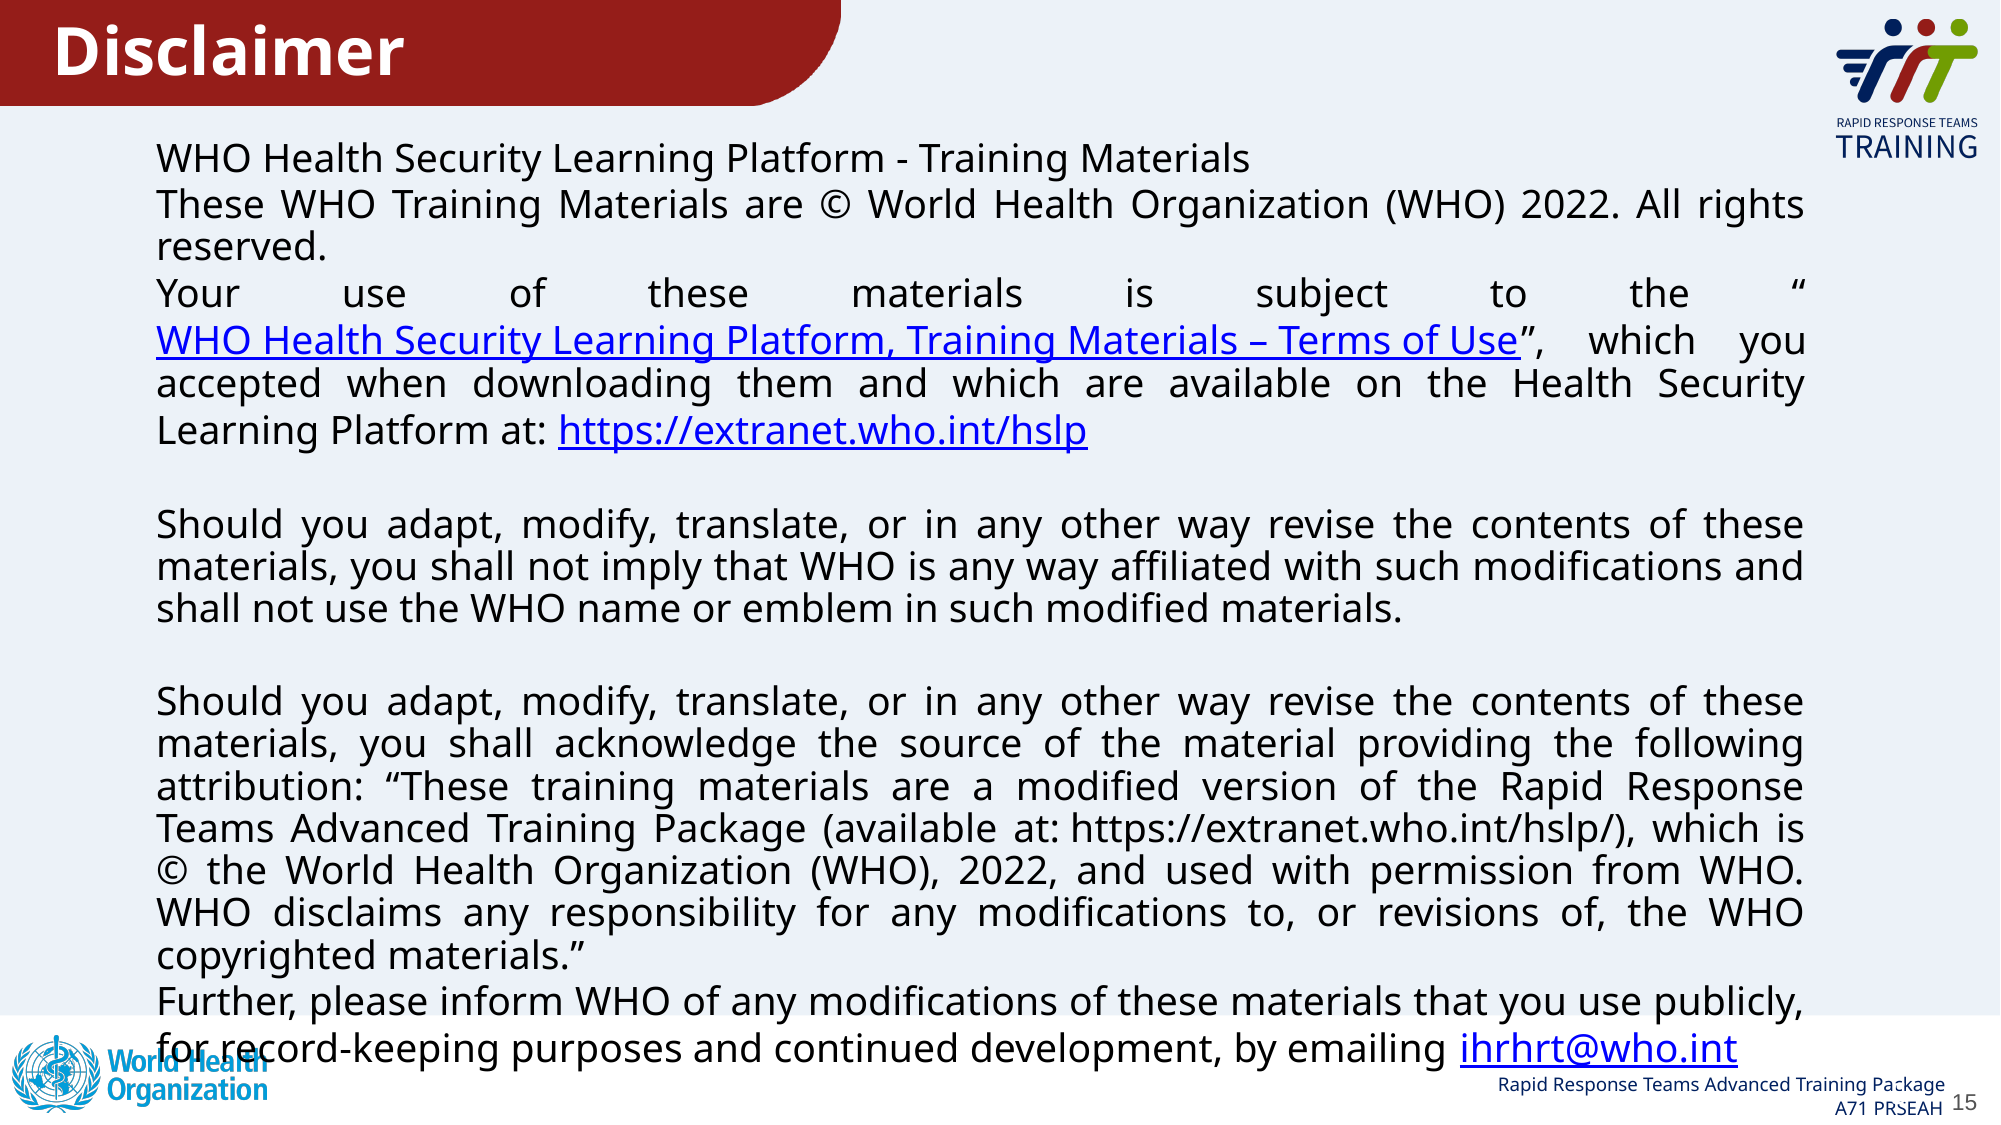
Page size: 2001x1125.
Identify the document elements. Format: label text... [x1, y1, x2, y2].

slide_number 15 [1882, 1037, 1930, 1092]
picture [12, 1083, 48, 1113]
picture [1835, 19, 1978, 167]
picture [0, 0, 841, 106]
picture [12, 1035, 267, 1113]
list WHO Health Security Learning Platform - Training Materials These WHO Training Materials are © World Health Organization (WHO) 2022. All rights reserved. Your use of these materials is subject to the “WHO Health Security Learning Platform, Training Materials – Terms of Use”, which you accepted when downloading them and which are available on the Health Security Learning Platform at: https://extranet.who.int/hslp Should you adapt, modify, translate, or in any other way revise the contents of these materials, you shall not imply that WHO is any way affiliated with such modifications and shall not use the WHO name or emblem in such modified materials. Should you adapt, modify, translate, or in any other way revise the contents of these materials, you shall acknowledge the source of the material providing the following attribution: “These training materials are a modified version of the Rapid Response Teams Advanced Training Package (available at: https://extranet.who.int/hslp/), which is © the World Health Organization (WHO), 2022, and used with permission from WHO. WHO disclaims any responsibility for any modifications to, or revisions of, the WHO copyrighted materials.” Further, please inform WHO of any modifications of these materials that you use publicly, for record-keeping purposes and continued development, by emailing ihrhrt@who.int [155, 137, 1809, 993]
picture [58, 1050, 64, 1058]
